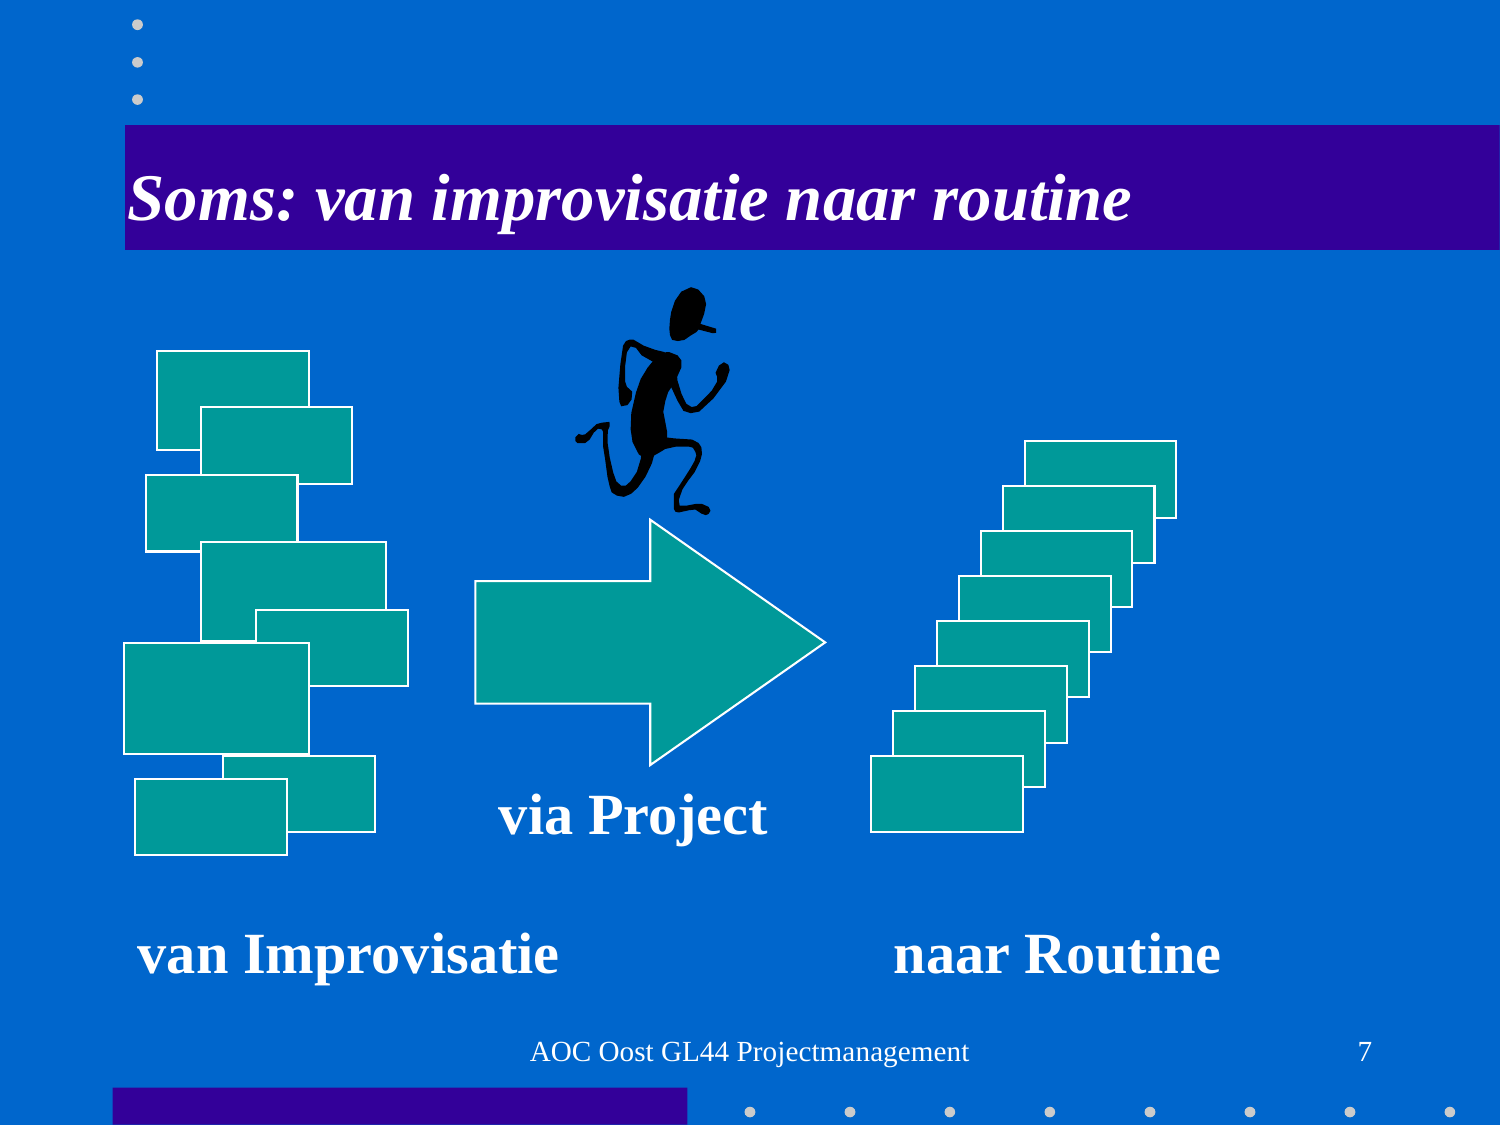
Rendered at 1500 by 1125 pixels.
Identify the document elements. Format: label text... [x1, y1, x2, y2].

text_box [135, 778, 287, 855]
text_box via Project [483, 768, 784, 854]
text_box [223, 755, 375, 833]
text_box [936, 620, 1089, 698]
text_box [124, 643, 309, 754]
text_box [146, 474, 298, 552]
text_box [871, 755, 1023, 833]
text_box van Improvisatie [122, 907, 576, 993]
text_box naar Routine [878, 907, 1238, 993]
footer AOC Oost GL44 Projectmanagement [512, 1012, 988, 1088]
text_box [980, 530, 1133, 608]
text_box [475, 527, 826, 766]
text_box [958, 575, 1111, 653]
text_box [1024, 440, 1177, 518]
slide_number 7 [1074, 1012, 1388, 1088]
text_box [200, 407, 353, 485]
text_box [157, 350, 309, 450]
text_box [1003, 486, 1155, 563]
text_box [915, 665, 1067, 743]
title Soms: van improvisatie naar routine [112, 99, 1388, 288]
text_box [892, 710, 1045, 788]
text_box [201, 542, 386, 642]
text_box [575, 286, 732, 518]
text_box [256, 609, 408, 687]
